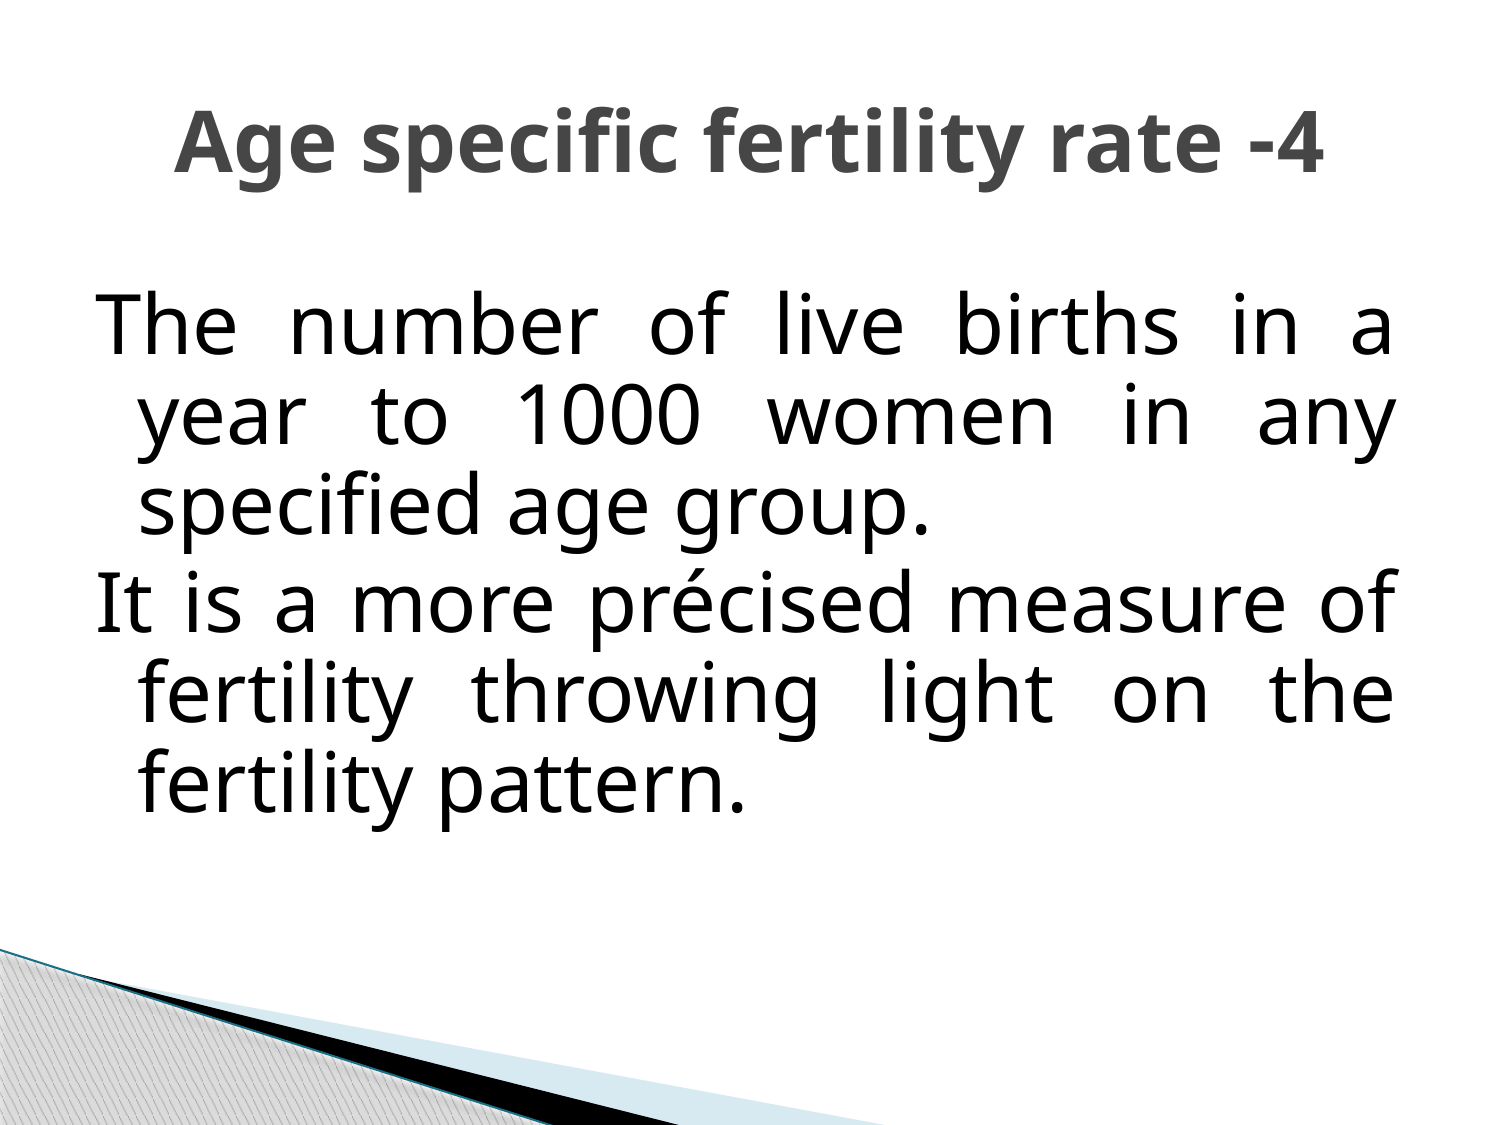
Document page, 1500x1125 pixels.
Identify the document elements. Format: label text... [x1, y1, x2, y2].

title 4- Age specific fertility rate [75, 45, 1425, 233]
list The number of live births in a year to 1000 women in any specified age group. It is a more précised measure of fertility throwing light on the fertility pattern. [62, 275, 1413, 988]
